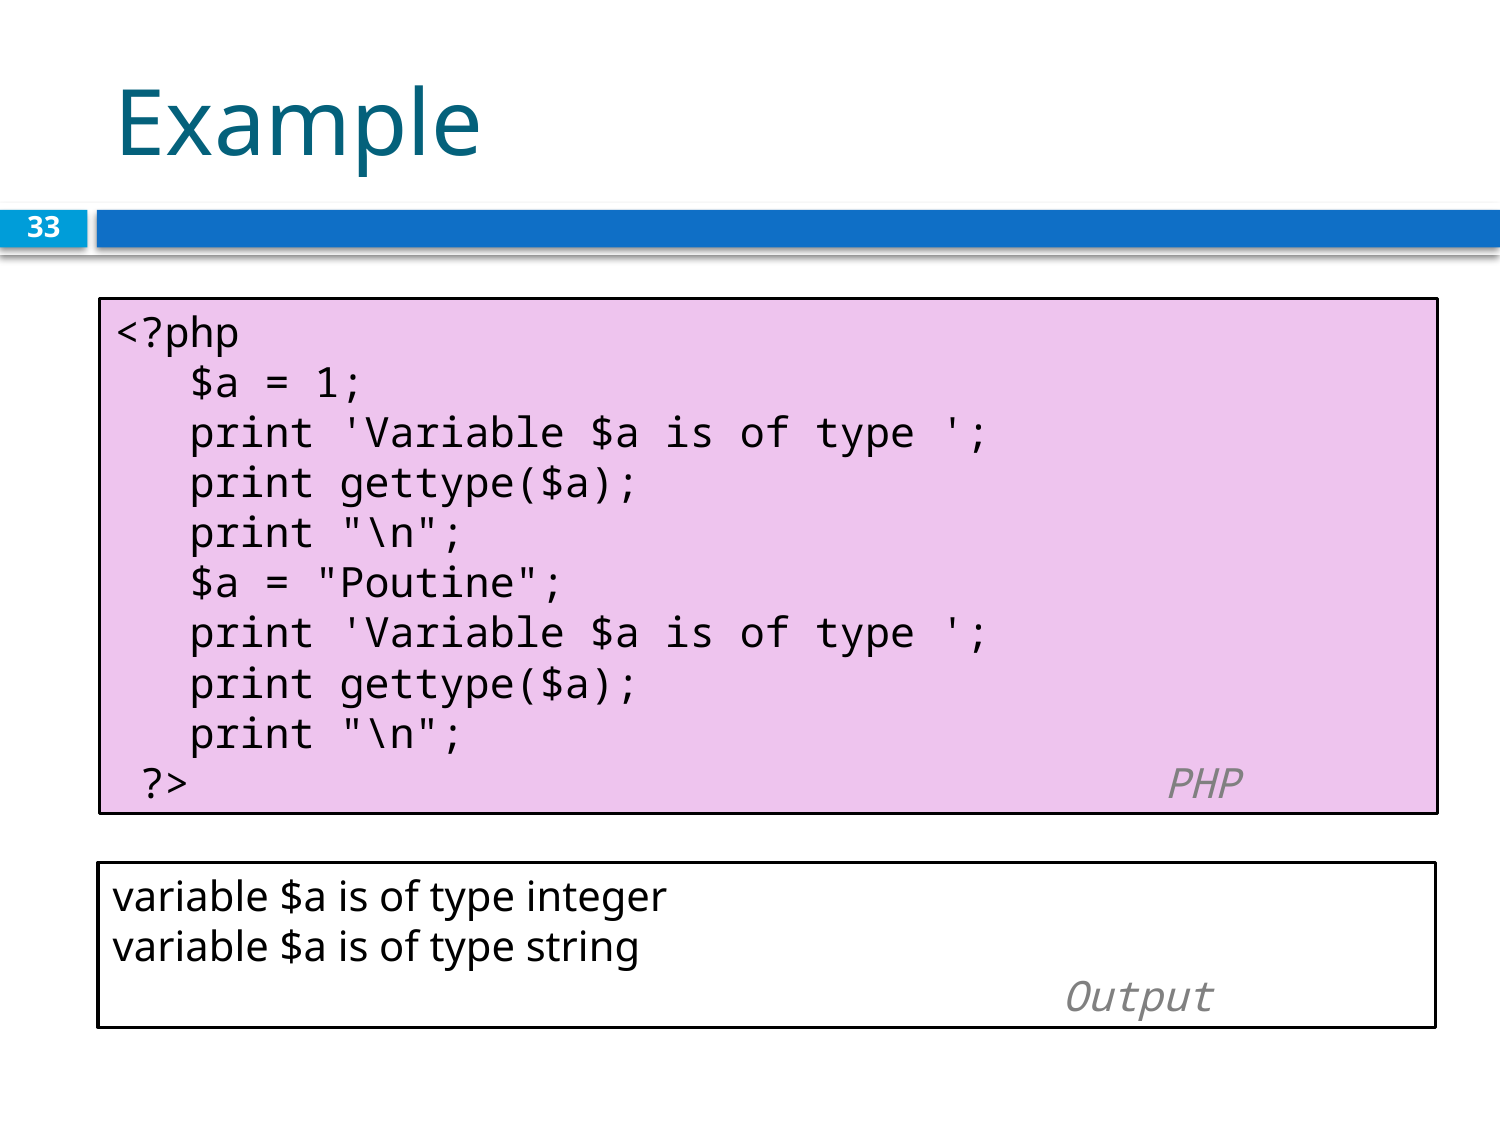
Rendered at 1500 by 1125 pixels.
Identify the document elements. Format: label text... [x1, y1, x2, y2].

slide_number 33 [0, 208, 88, 249]
text_box variable $a is of type integer variable $a is of type string Output [97, 862, 1436, 1028]
title Example [99, 37, 1438, 201]
text_box <?php $a = 1; print 'Variable $a is of type '; print gettype($a); print "\n"; $a = "Poutine"; print 'Variable $a is of type '; print gettype($a); print "\n"; ?> PHP [99, 298, 1438, 814]
